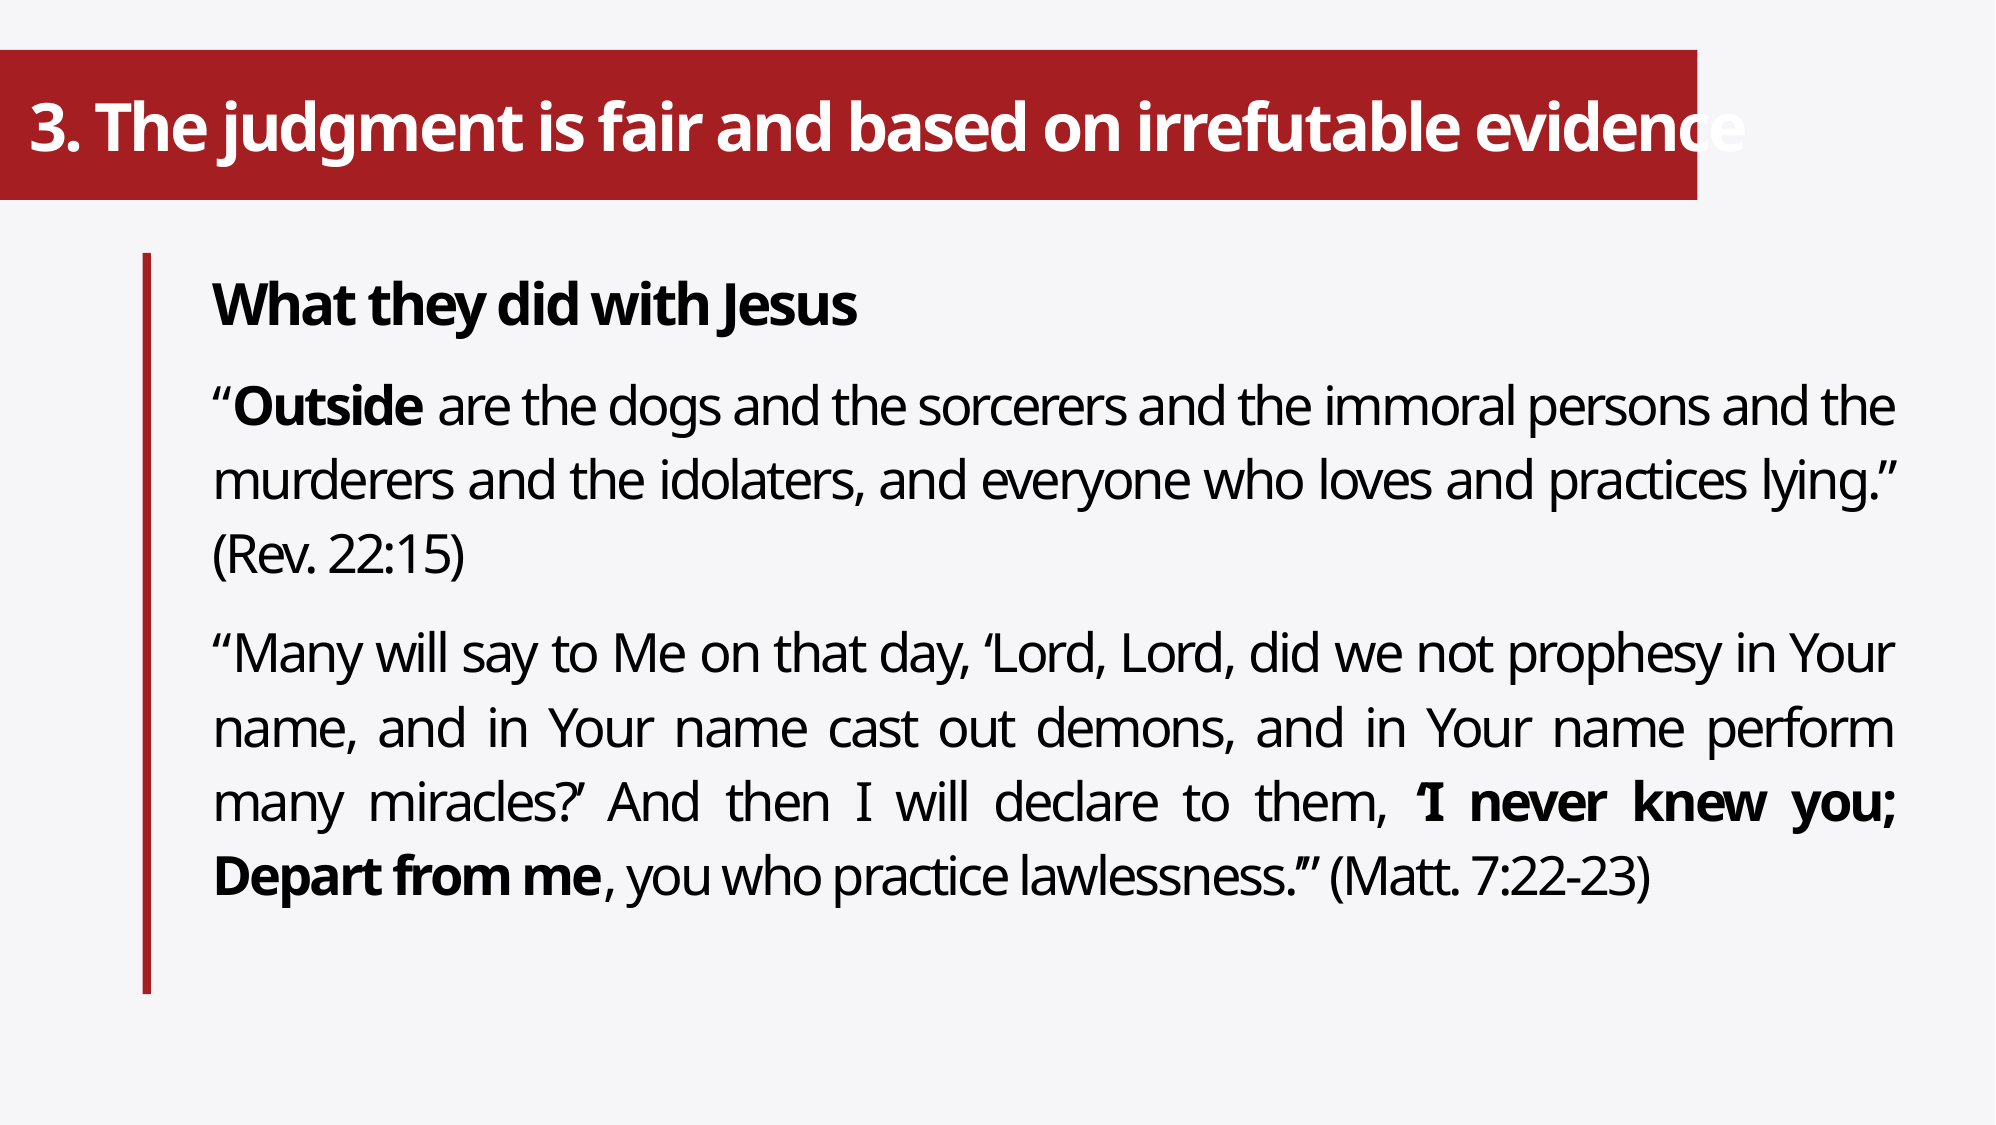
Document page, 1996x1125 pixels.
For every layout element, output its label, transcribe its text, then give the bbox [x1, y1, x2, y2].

text_box [1583, 48, 1700, 62]
text_box [1583, 188, 1700, 202]
subtitle What they did with Jesus “Outside are the dogs and the sorcerers and the immoral persons and the murderers and the idolaters, and everyone who loves and practices lying.” (Rev. 22:15) “Many will say to Me on that day, ‘Lord, Lord, did we not prophesy in Your name, and in Your name cast out demons, and in Your name perform many miracles?’ And then I will declare to them, ‘I never knew you; Depart from me, you who practice lawlessness.’” (Matt. 7:22-23) [197, 249, 1910, 1000]
title 3. The judgment is fair and based on irrefutable evidence [14, 62, 1810, 188]
